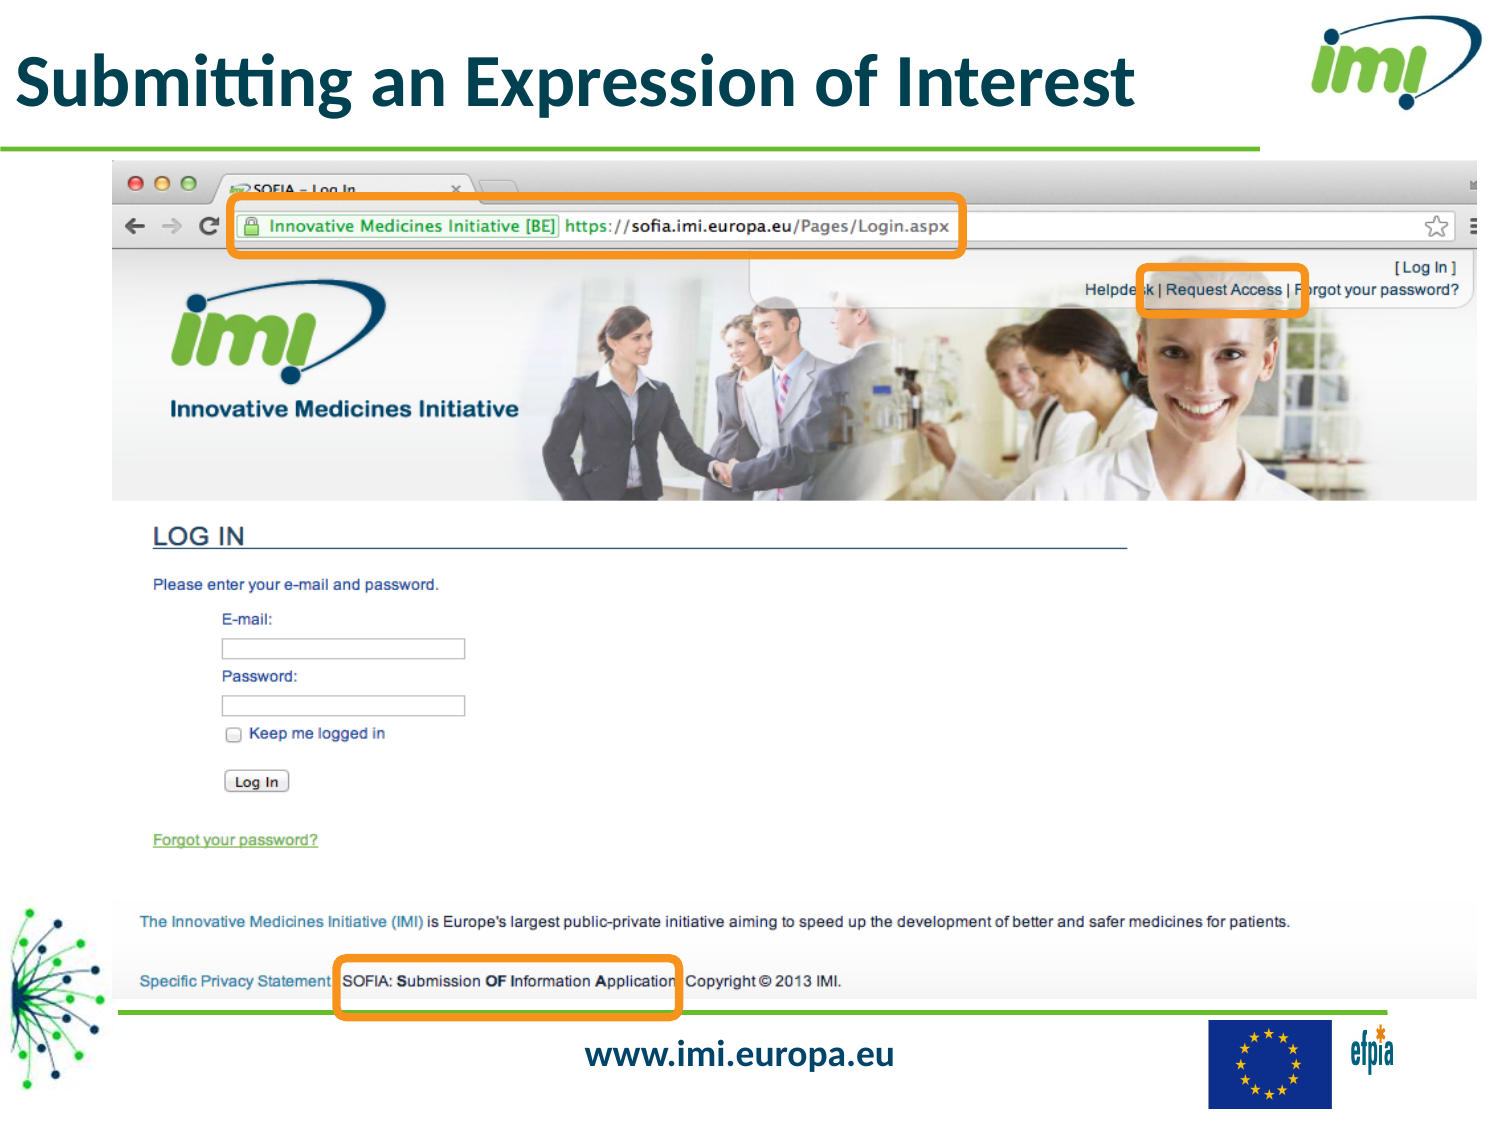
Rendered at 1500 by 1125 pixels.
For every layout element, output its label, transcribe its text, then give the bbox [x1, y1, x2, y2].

text_box Submitting an Expression of Interest [0, 4, 1263, 149]
picture [1348, 1020, 1479, 1102]
picture [1290, 9, 1486, 118]
picture [0, 160, 1477, 1099]
text_box www.imi.europa.eu [569, 1021, 911, 1082]
text_box [334, 1008, 682, 1020]
